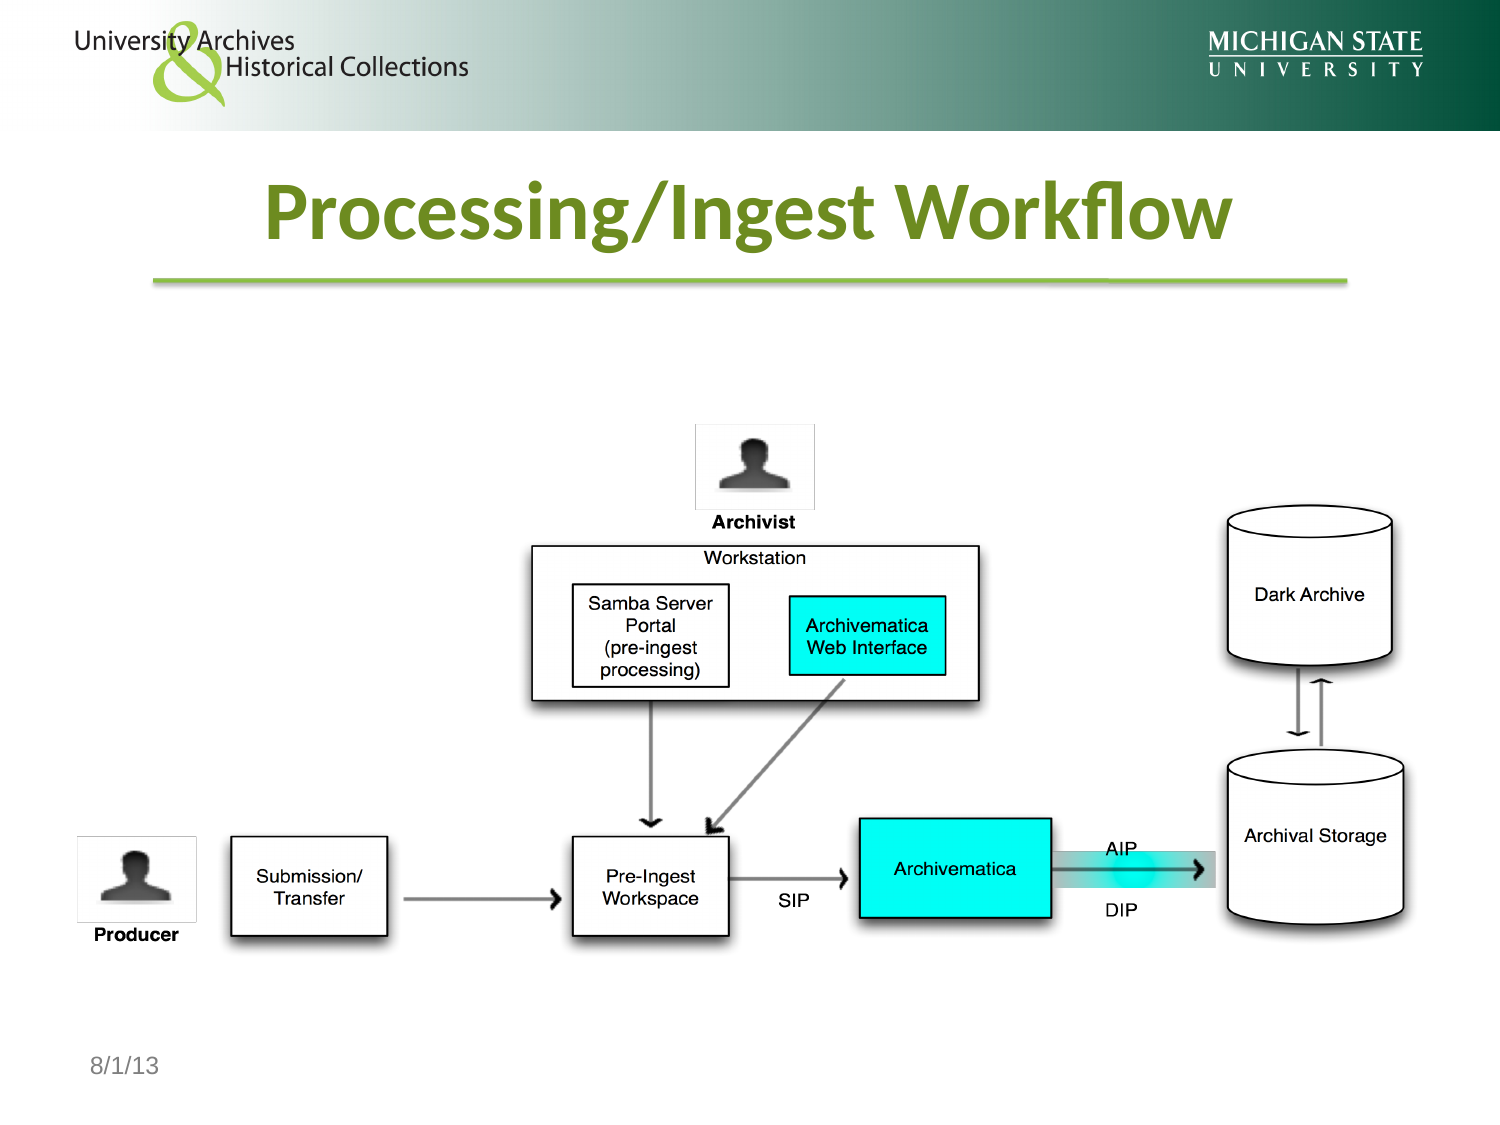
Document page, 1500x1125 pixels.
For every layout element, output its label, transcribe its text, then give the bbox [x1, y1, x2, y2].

picture [0, 0, 1500, 131]
title Processing/Ingest Workflow [75, 134, 1425, 303]
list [74, 424, 1426, 965]
